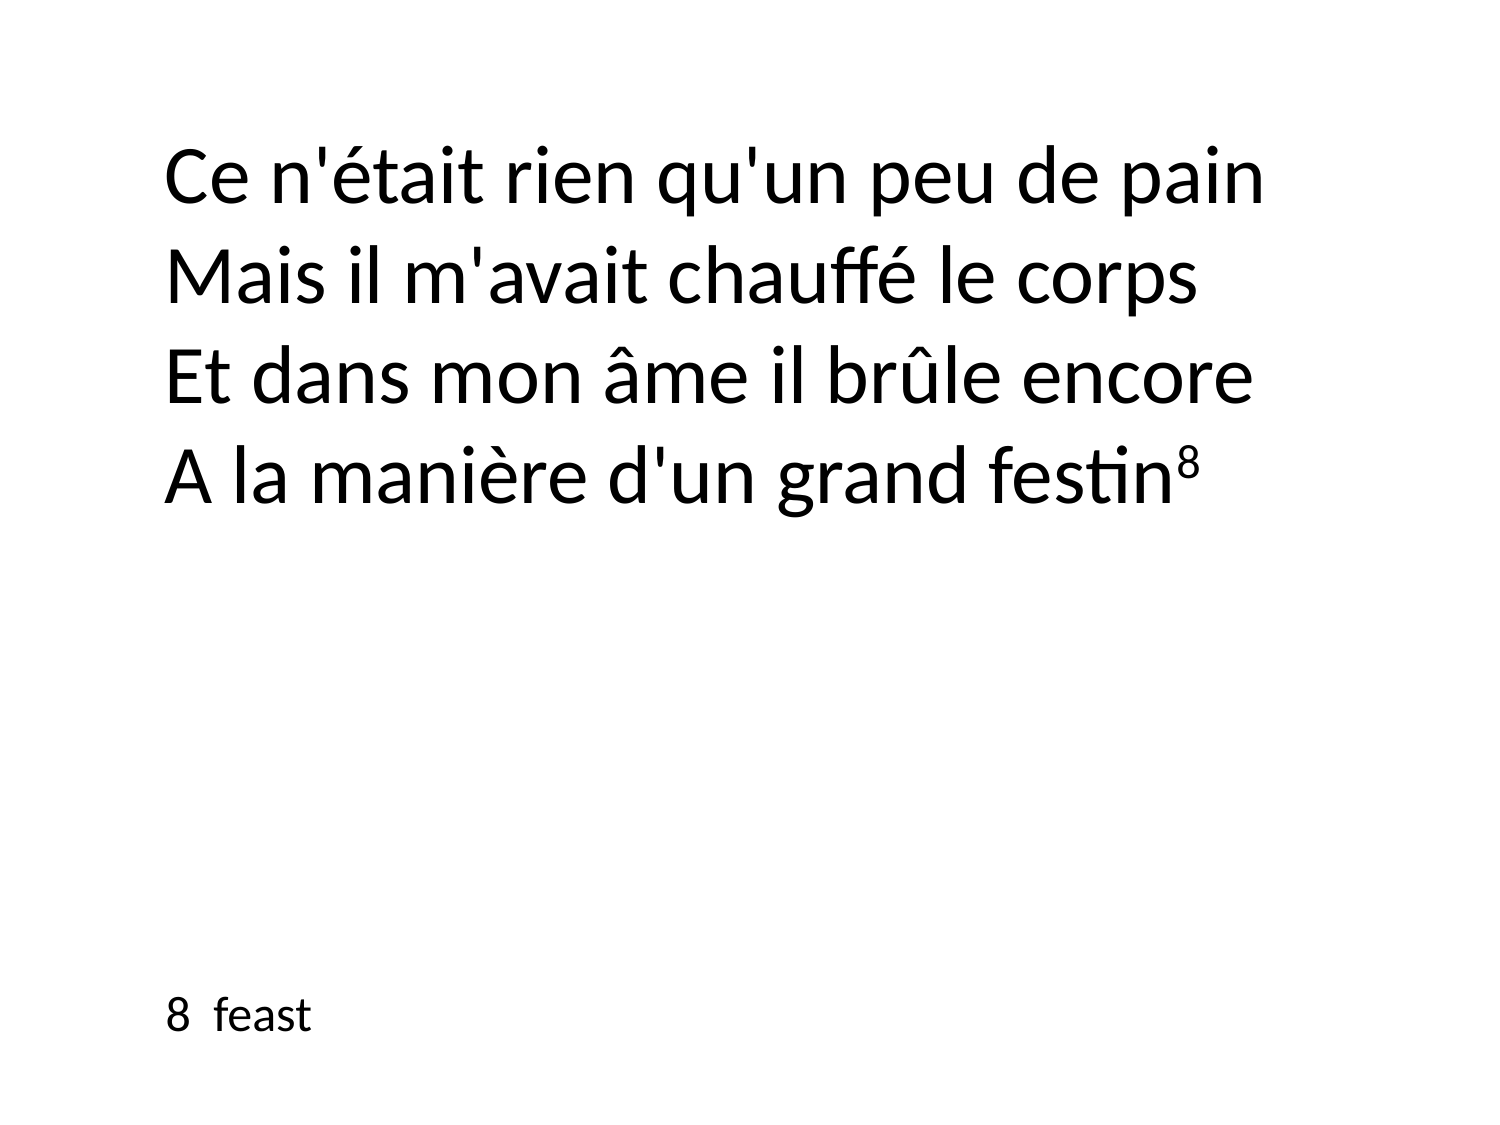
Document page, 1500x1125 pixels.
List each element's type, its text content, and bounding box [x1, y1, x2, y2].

text_box 8 feast [150, 974, 328, 1049]
text_box Ce n'était rien qu'un peu de pain Mais il m'avait chauffé le corps Et dans mon âme il brûle encore A la manière d'un grand festin8 [150, 112, 1500, 628]
